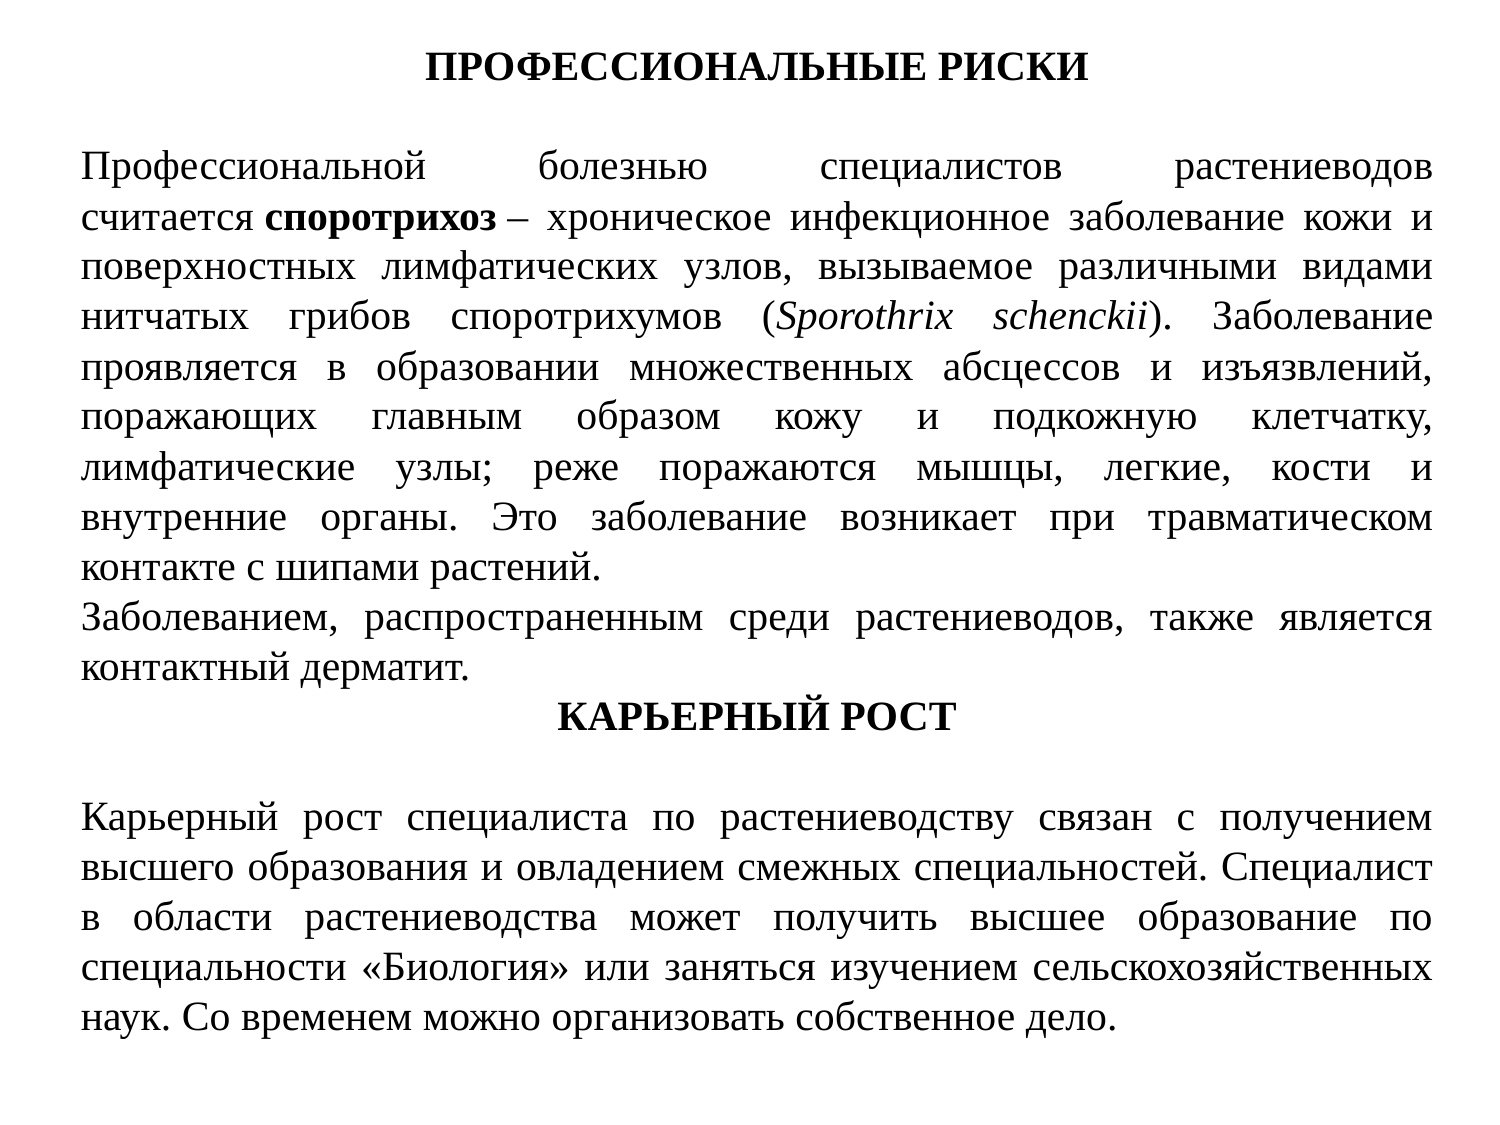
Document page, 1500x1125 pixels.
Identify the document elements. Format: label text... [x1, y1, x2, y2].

text_box ПРОФЕССИОНАЛЬНЫЕ РИСКИ Профессиональной болезнью специалистов растениеводов считается споротрихоз – хроническое инфекционное заболевание кожи и поверхностных лимфатических узлов, вызываемое различными видами нитчатых грибов споротрихумов (Sporothrix schenckii). Заболевание проявляется в образовании множественных абсцессов и изъязвлений, поражающих главным образом кожу и подкожную клетчатку, лимфатические узлы; реже поражаются мышцы, легкие, кости и внутренние органы. Это заболевание возникает при травматическом контакте с шипами растений. Заболеванием, распространенным среди растениеводов, также является контактный дерматит. КАРЬЕРНЫЙ РОСТ Карьерный рост специалиста по растениеводству связан с получением высшего образования и овладением смежных специальностей. Специалист в области растениеводства может получить высшее образование по специальности «Биология» или заняться изучением сельскохозяйственных наук. Со временем можно организовать собственное дело. [66, 30, 1449, 1046]
